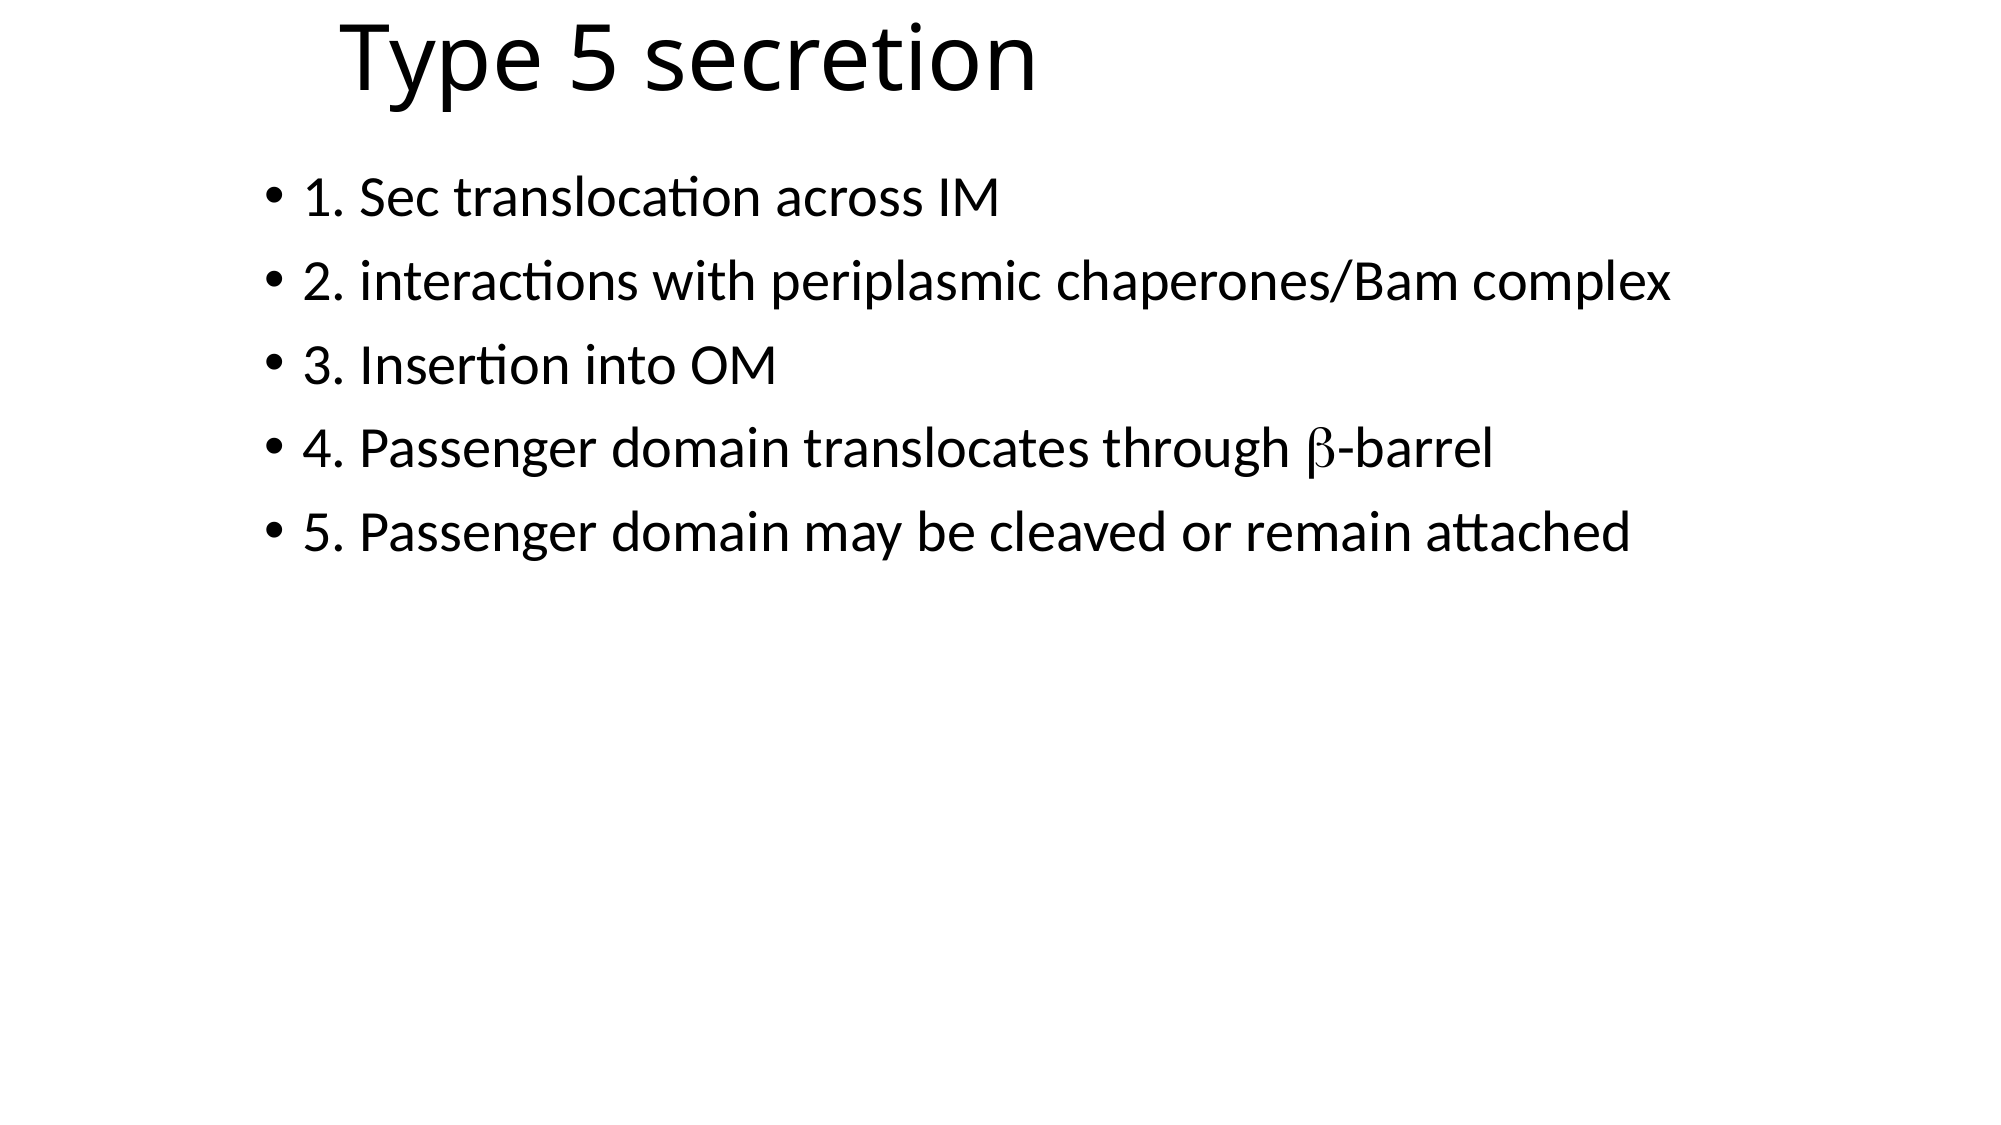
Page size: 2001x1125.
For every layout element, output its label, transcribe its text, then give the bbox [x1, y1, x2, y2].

title Type 5 secretion [324, 0, 1675, 155]
list 1. Sec translocation across IM 2. interactions with periplasmic chaperones/Bam complex 3. Insertion into OM 4. Passenger domain translocates through b-barrel 5. Passenger domain may be cleaved or remain attached [249, 159, 1750, 1005]
